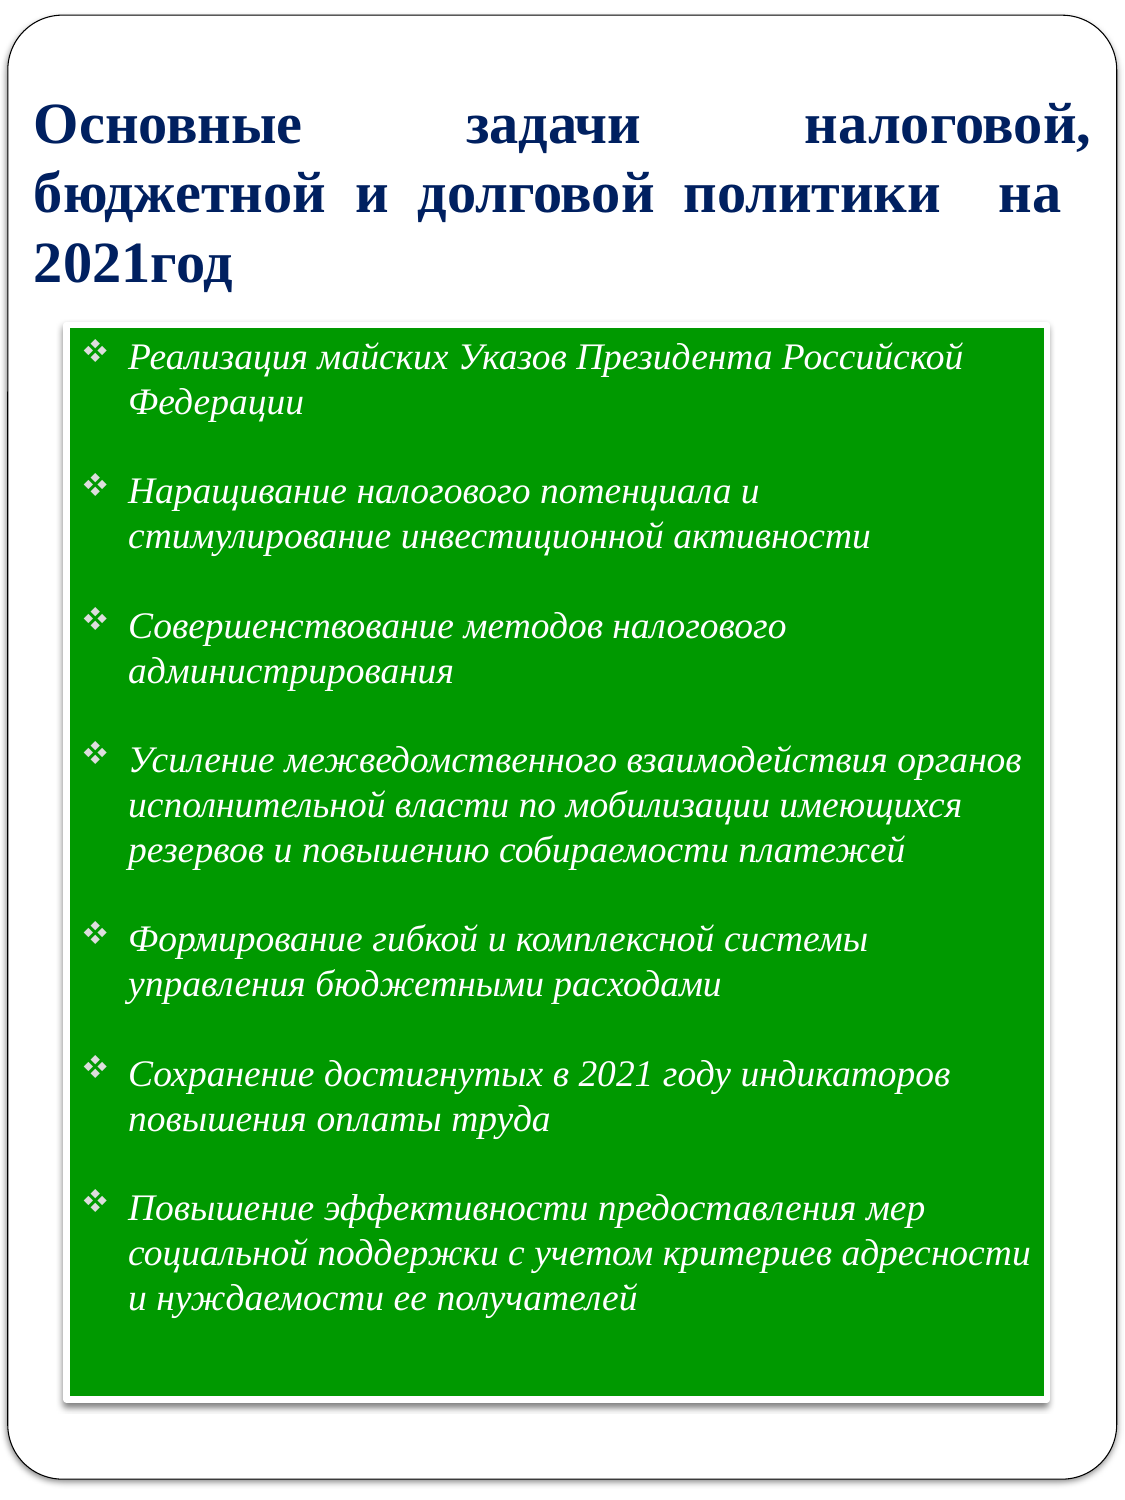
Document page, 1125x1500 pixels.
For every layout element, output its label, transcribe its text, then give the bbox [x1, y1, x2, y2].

title Основные задачи налоговой, бюджетной и долговой политики на 2021год [19, 59, 1106, 310]
list Реализация майских Указов Президента Российской Федерации Наращивание налогового потенциала и стимулирование инвестиционной активности Совершенствование методов налогового администрирования Усиление межведомственного взаимодействия органов исполнительной власти по мобилизации имеющихся резервов и повышению собираемости платежей Формирование гибкой и комплексной системы управления бюджетными расходами Сохранение достигнутых в 2021 году индикаторов повышения оплаты труда Повышение эффективности предоставления мер социальной поддержки с учетом критериев адресности и нуждаемости ее получателей [63, 322, 1050, 1403]
